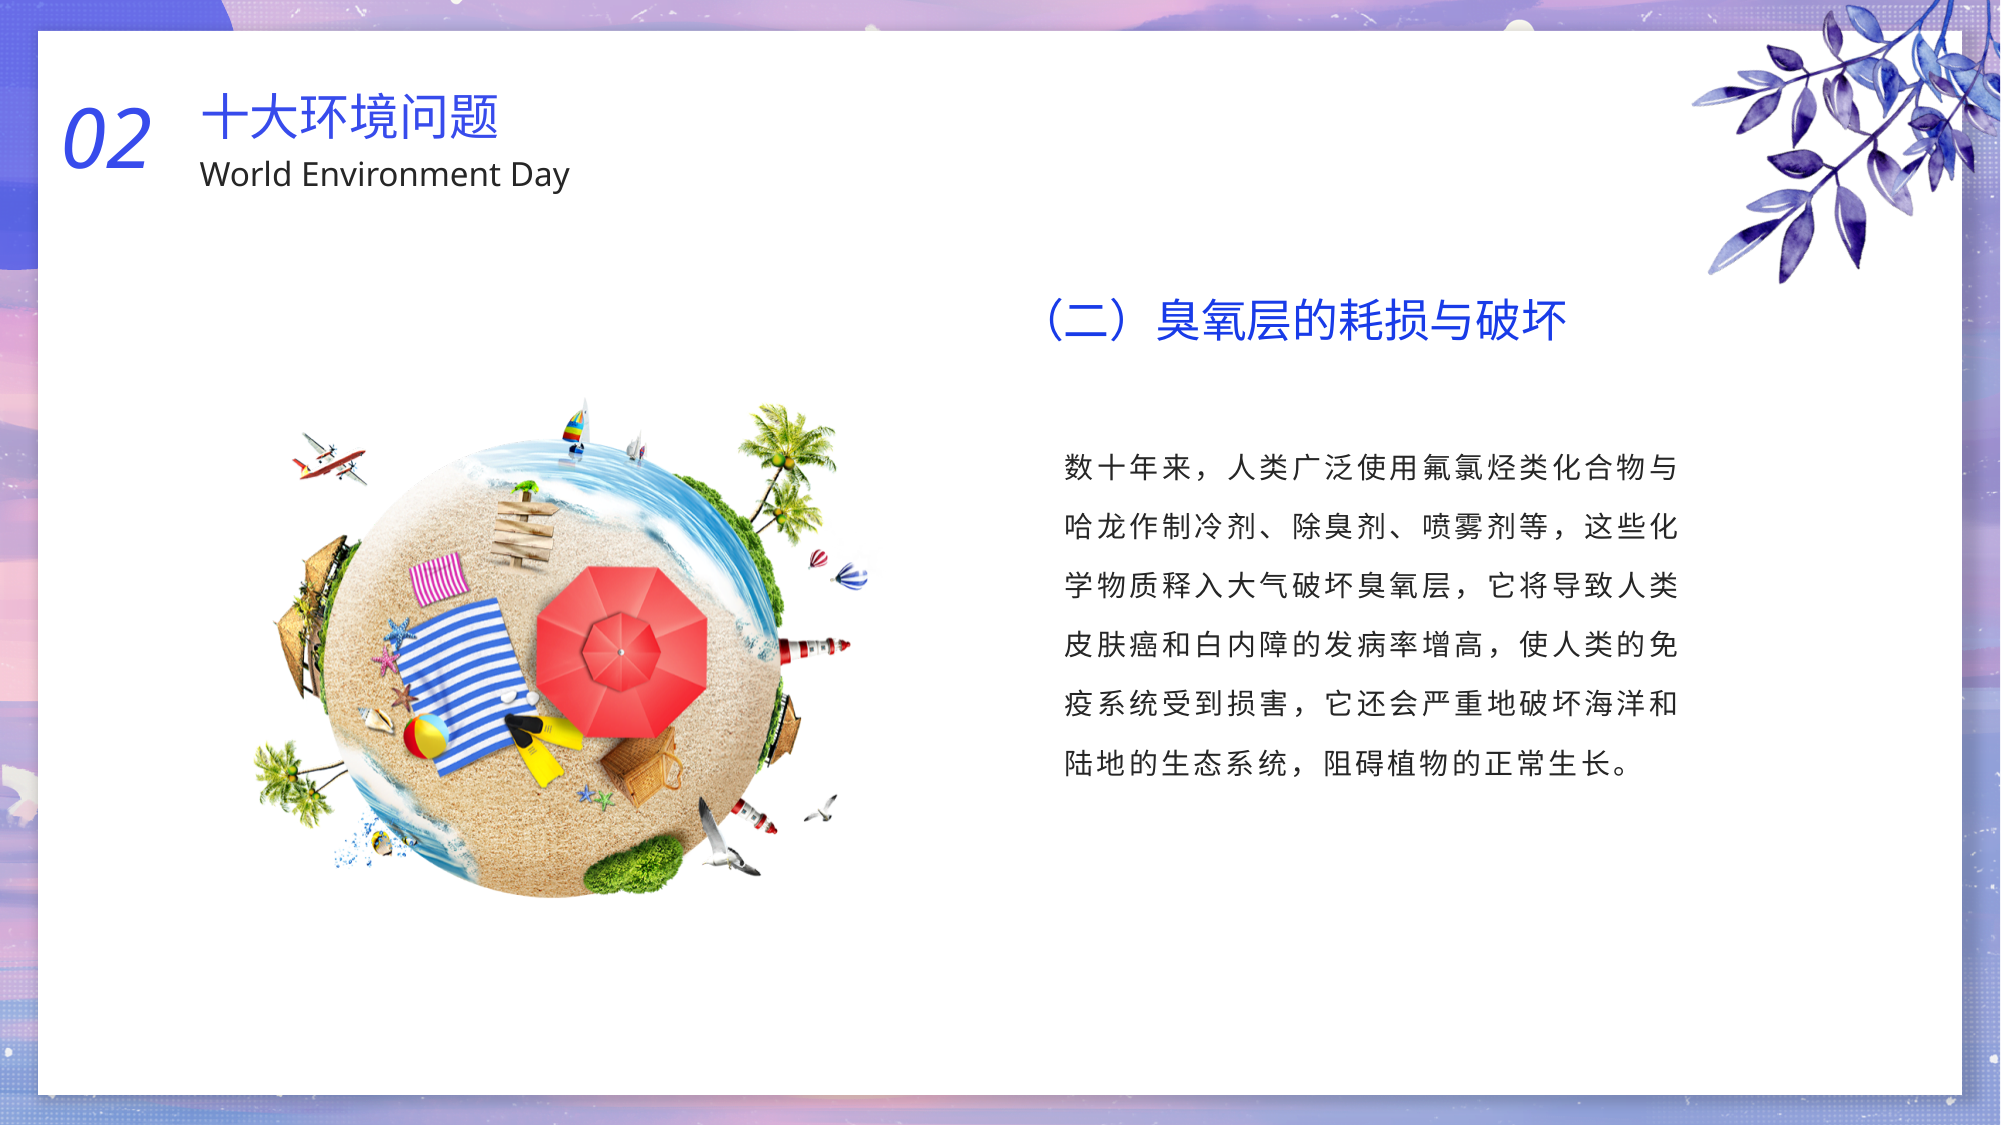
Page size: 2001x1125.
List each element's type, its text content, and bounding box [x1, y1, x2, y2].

picture [211, 350, 903, 953]
text_box （二）臭氧层的耗损与破坏 [1003, 278, 1583, 355]
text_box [40, 77, 729, 202]
list 数十年来，人类广泛使用氟氯烃类化合物与哈龙作制冷剂、除臭剂、喷雾剂等，这些化学物质释入大气破坏臭氧层，它将导致人类皮肤癌和白内障的发病率增高，使人类的免疫系统受到损害，它还会严重地破坏海洋和陆地的生态系统，阻碍植物的正常生长。 [1035, 417, 1697, 843]
picture [0, 0, 2001, 1125]
